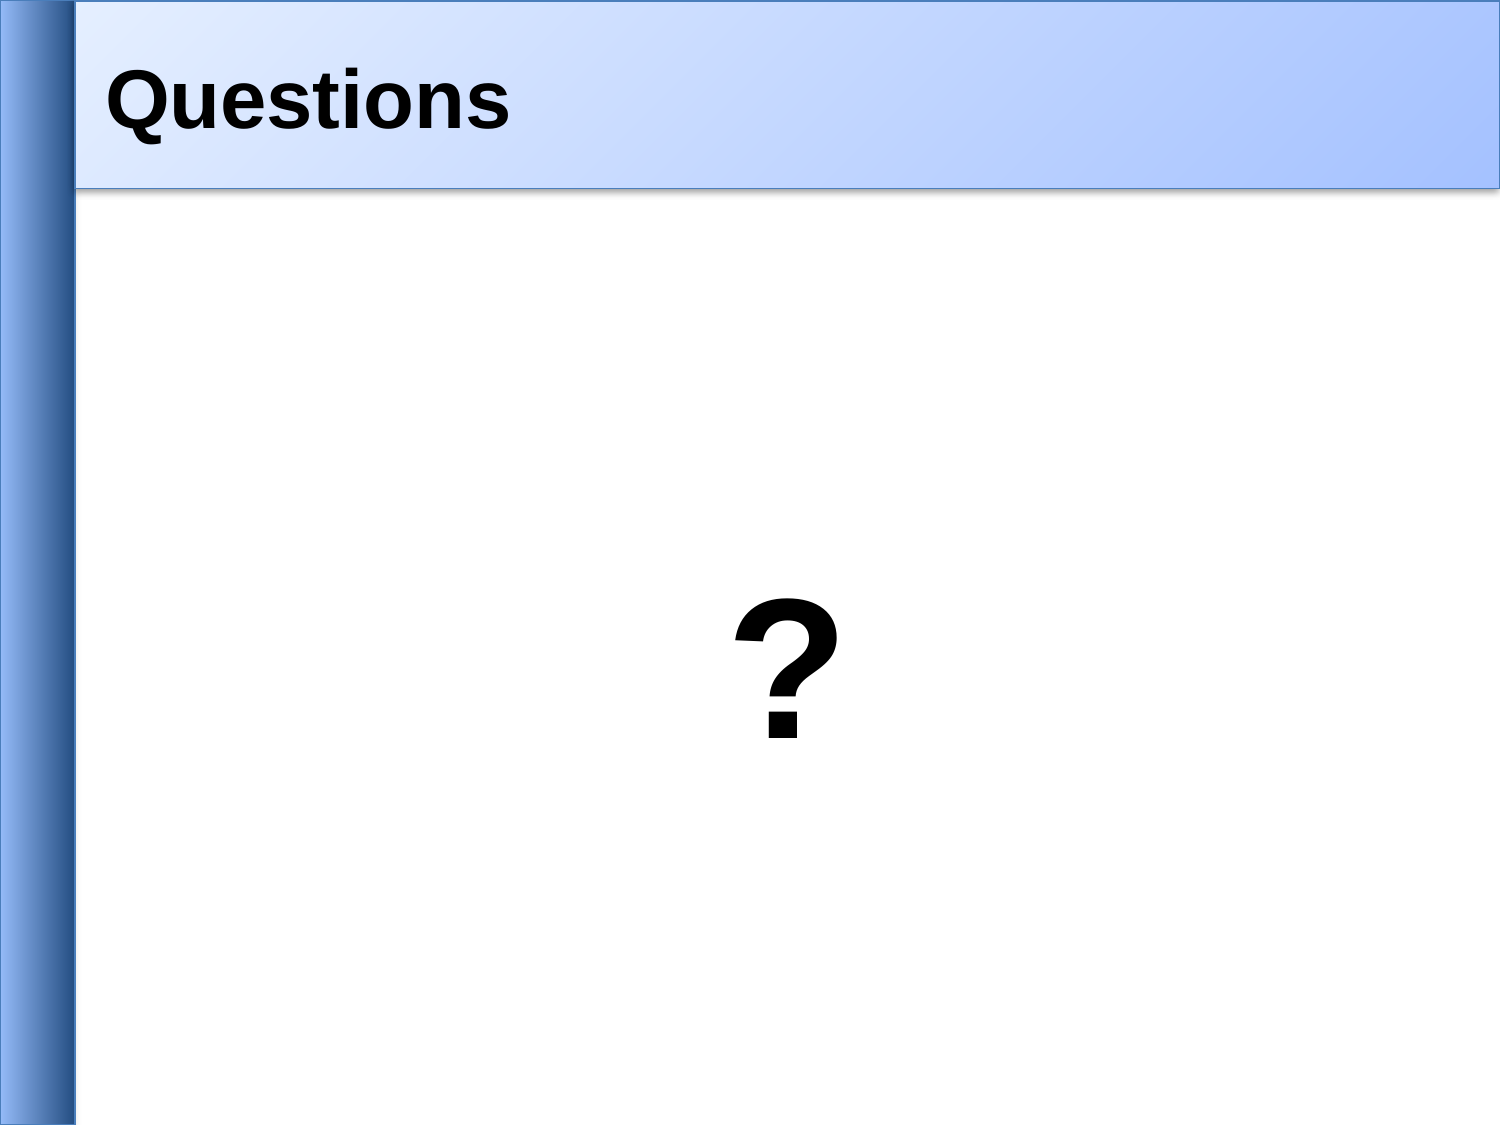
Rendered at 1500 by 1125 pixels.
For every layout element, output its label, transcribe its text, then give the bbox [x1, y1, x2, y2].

title Questions [74, 0, 1500, 189]
text_box ? [74, 531, 1500, 787]
